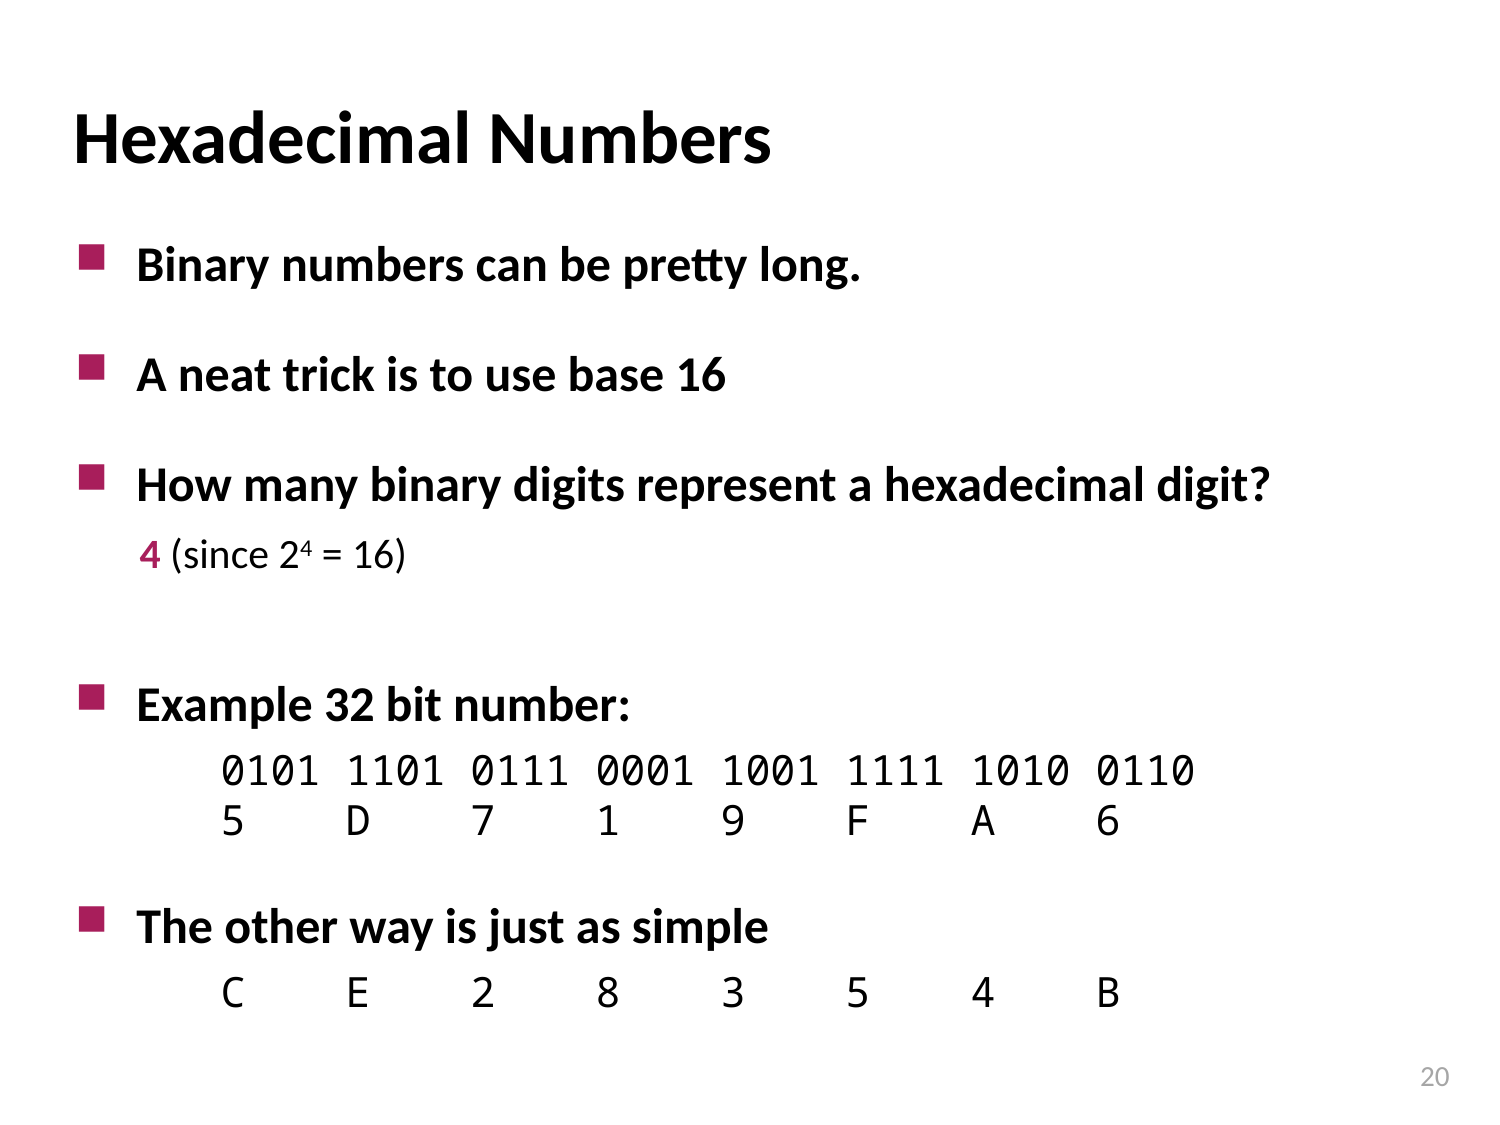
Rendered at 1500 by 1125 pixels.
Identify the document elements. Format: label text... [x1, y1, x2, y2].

title Hexadecimal Numbers [58, 71, 1305, 197]
text_box [87, 174, 1413, 1025]
list Binary numbers can be pretty long. A neat trick is to use base 16 How many binary digits represent a hexadecimal digit? Example 32 bit number: 0101 1101 0111 0001 1001 1111 1010 0110 5 D 7 1 9 F A 6 The other way is just as simple C E 2 8 3 5 4 B [64, 223, 1361, 1040]
text_box 4 (since 24 = 16) [124, 519, 423, 585]
